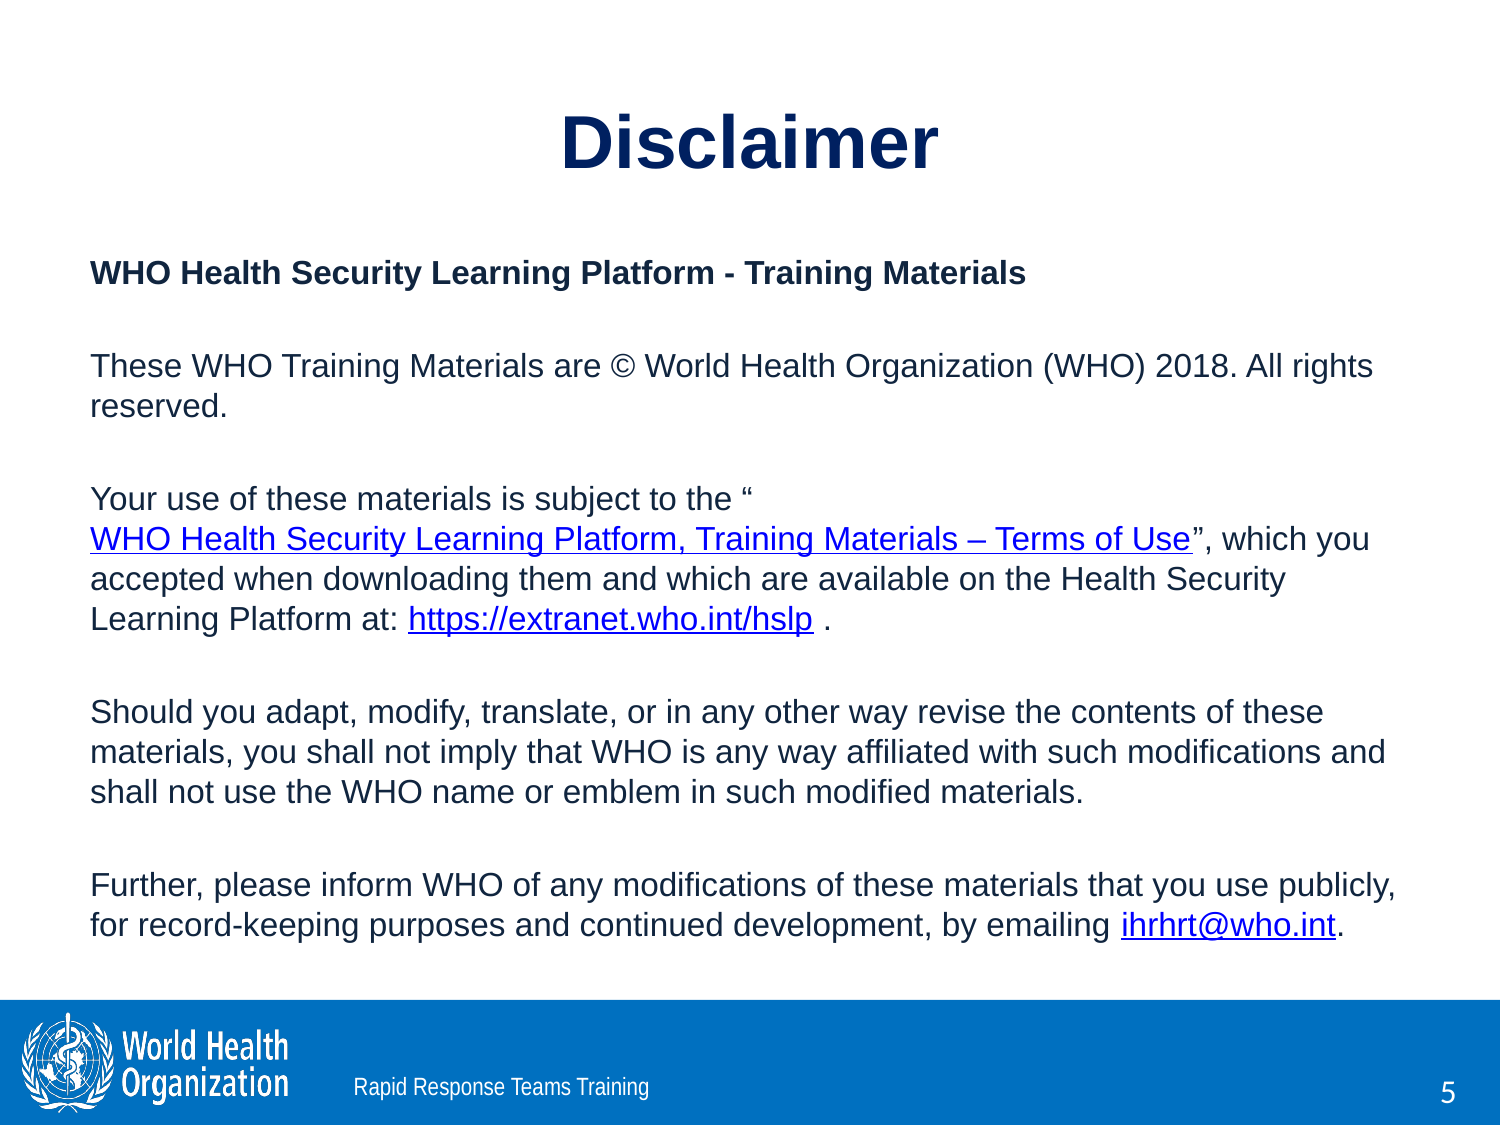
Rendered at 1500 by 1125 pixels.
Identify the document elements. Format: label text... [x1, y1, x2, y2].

picture [21, 1012, 288, 1113]
list WHO Health Security Learning Platform - Training Materials These WHO Training Materials are © World Health Organization (WHO) 2018. All rights reserved. Your use of these materials is subject to the “WHO Health Security Learning Platform, Training Materials – Terms of Use”, which you accepted when downloading them and which are available on the Health Security Learning Platform at: https://extranet.who.int/hslp . Should you adapt, modify, translate, or in any other way revise the contents of these materials, you shall not imply that WHO is any way affiliated with such modifications and shall not use the WHO name or emblem in such modified materials. Further, please inform WHO of any modifications of these materials that you use publicly, for record-keeping purposes and continued development, by emailing ihrhrt@who.int. [75, 243, 1425, 986]
title Disclaimer [75, 45, 1425, 233]
